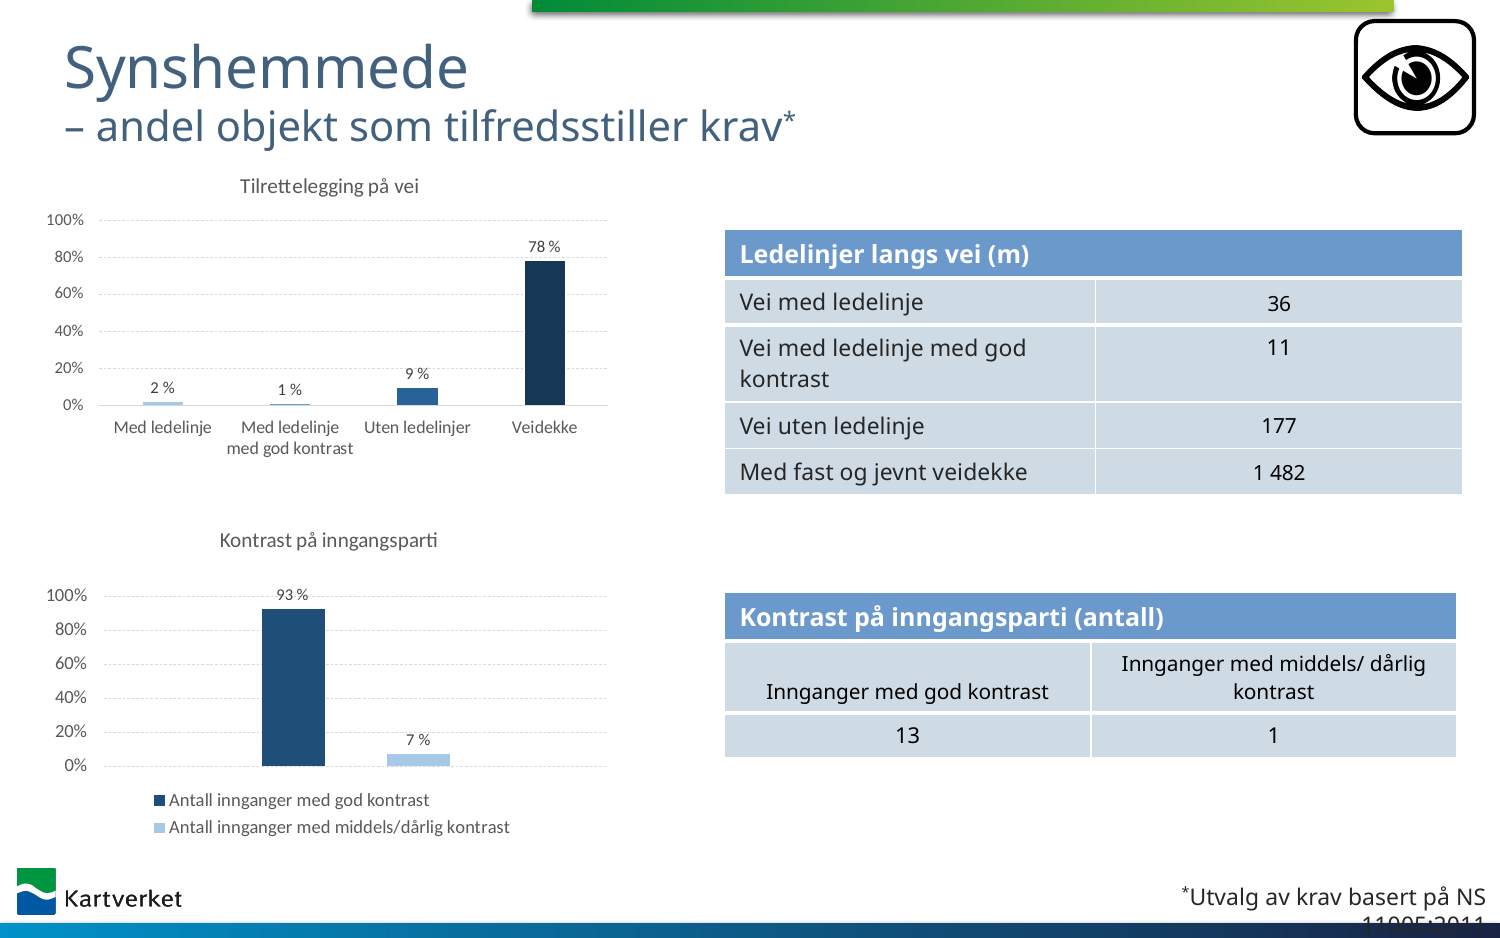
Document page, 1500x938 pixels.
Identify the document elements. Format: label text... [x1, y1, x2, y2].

picture [41, 166, 618, 492]
table_cell Innganger med god kontrast [725, 643, 1090, 711]
table_header Ledelinjer langs vei (m) [725, 230, 1462, 276]
table_cell 36 [1096, 280, 1462, 323]
table_cell 13 [725, 715, 1090, 757]
table_cell 1 482 [1096, 449, 1462, 494]
table_cell Innganger med middels/ dårlig kontrast [1092, 643, 1456, 711]
table_cell Med fast og jevnt veidekke [725, 449, 1095, 494]
text_box *Utvalg av krav basert på NS 11005:2011 [1068, 873, 1500, 938]
table_cell 1 [1092, 715, 1456, 757]
table_header Kontrast på inngangsparti (antall) [725, 593, 1456, 639]
picture [41, 520, 617, 846]
table_cell 177 [1096, 403, 1462, 448]
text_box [1355, 20, 1475, 134]
table_cell Vei med ledelinje med god kontrast [725, 327, 1095, 401]
text_box Synshemmede – andel objekt som tilfredsstiller krav* [49, 24, 1431, 158]
table_cell 11 [1096, 327, 1462, 401]
table_cell Vei med ledelinje [725, 280, 1095, 323]
table_cell Vei uten ledelinje [725, 403, 1095, 448]
